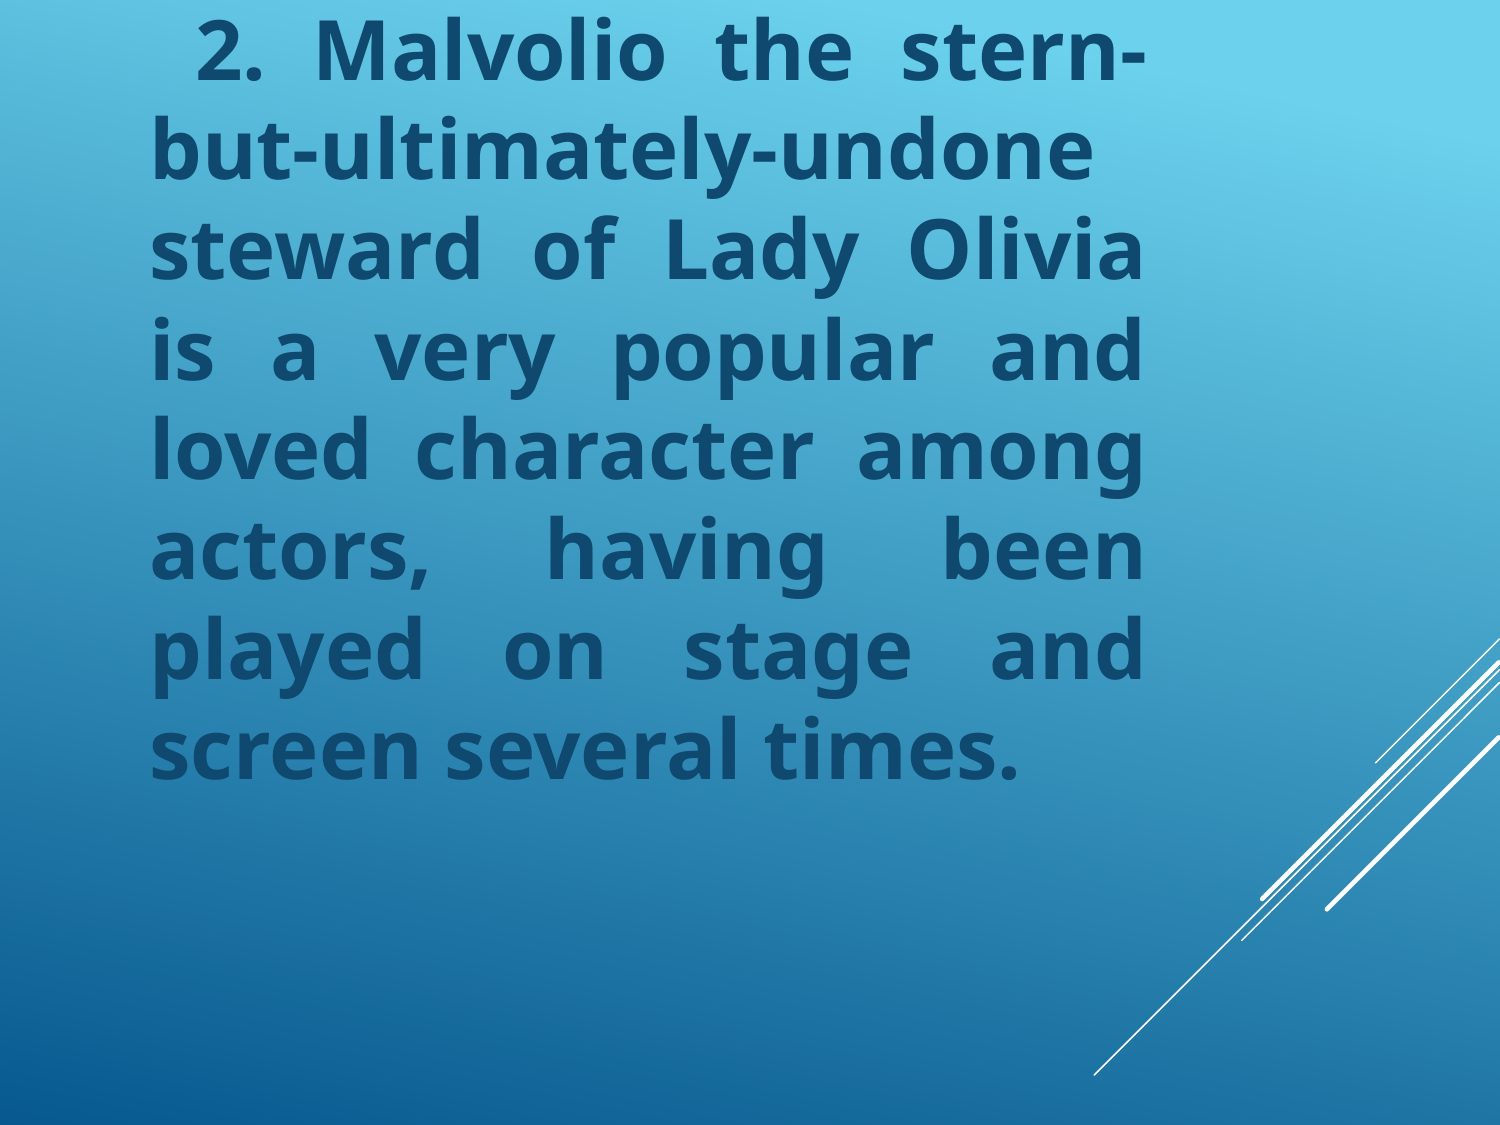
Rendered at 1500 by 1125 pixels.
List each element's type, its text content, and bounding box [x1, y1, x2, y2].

list 2. Malvolio the stern-but-ultimately-undone steward of Lady Olivia is a very popular and loved character among actors, having been played on stage and screen several times. [87, 87, 1163, 706]
